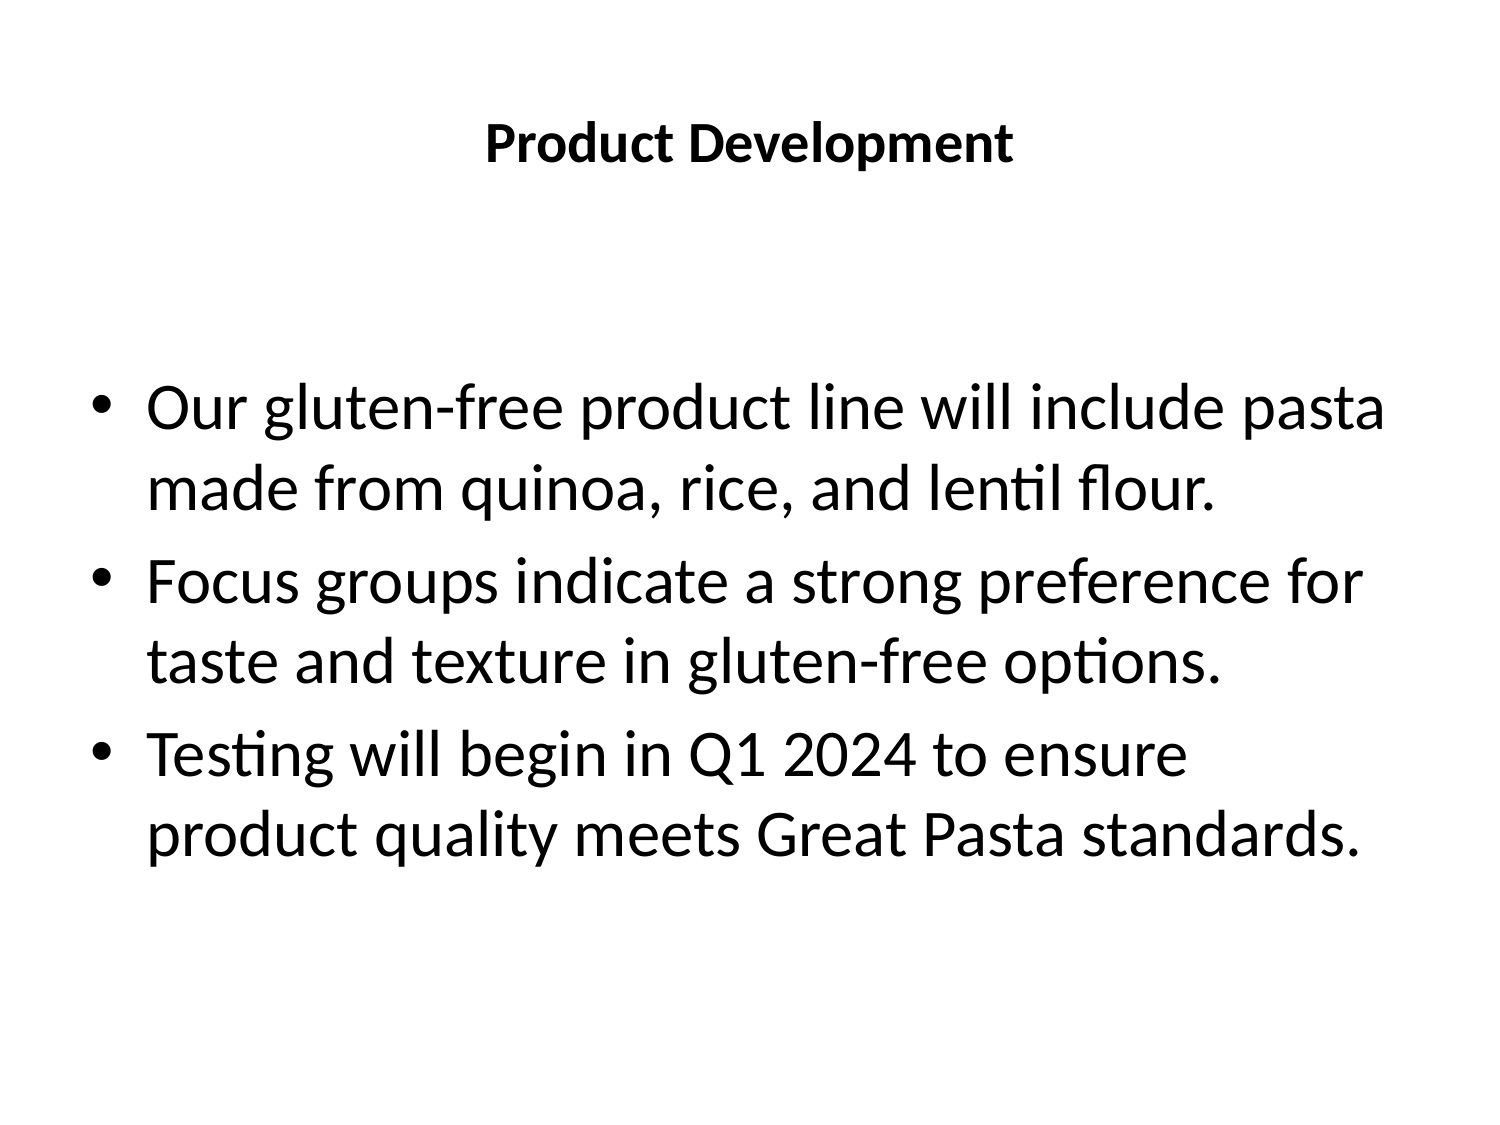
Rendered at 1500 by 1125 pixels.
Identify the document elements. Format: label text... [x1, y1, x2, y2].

list Our gluten-free product line will include pasta made from quinoa, rice, and lentil flour. Focus groups indicate a strong preference for taste and texture in gluten-free options. Testing will begin in Q1 2024 to ensure product quality meets Great Pasta standards. [75, 262, 1425, 1005]
title Product Development [75, 45, 1425, 233]
